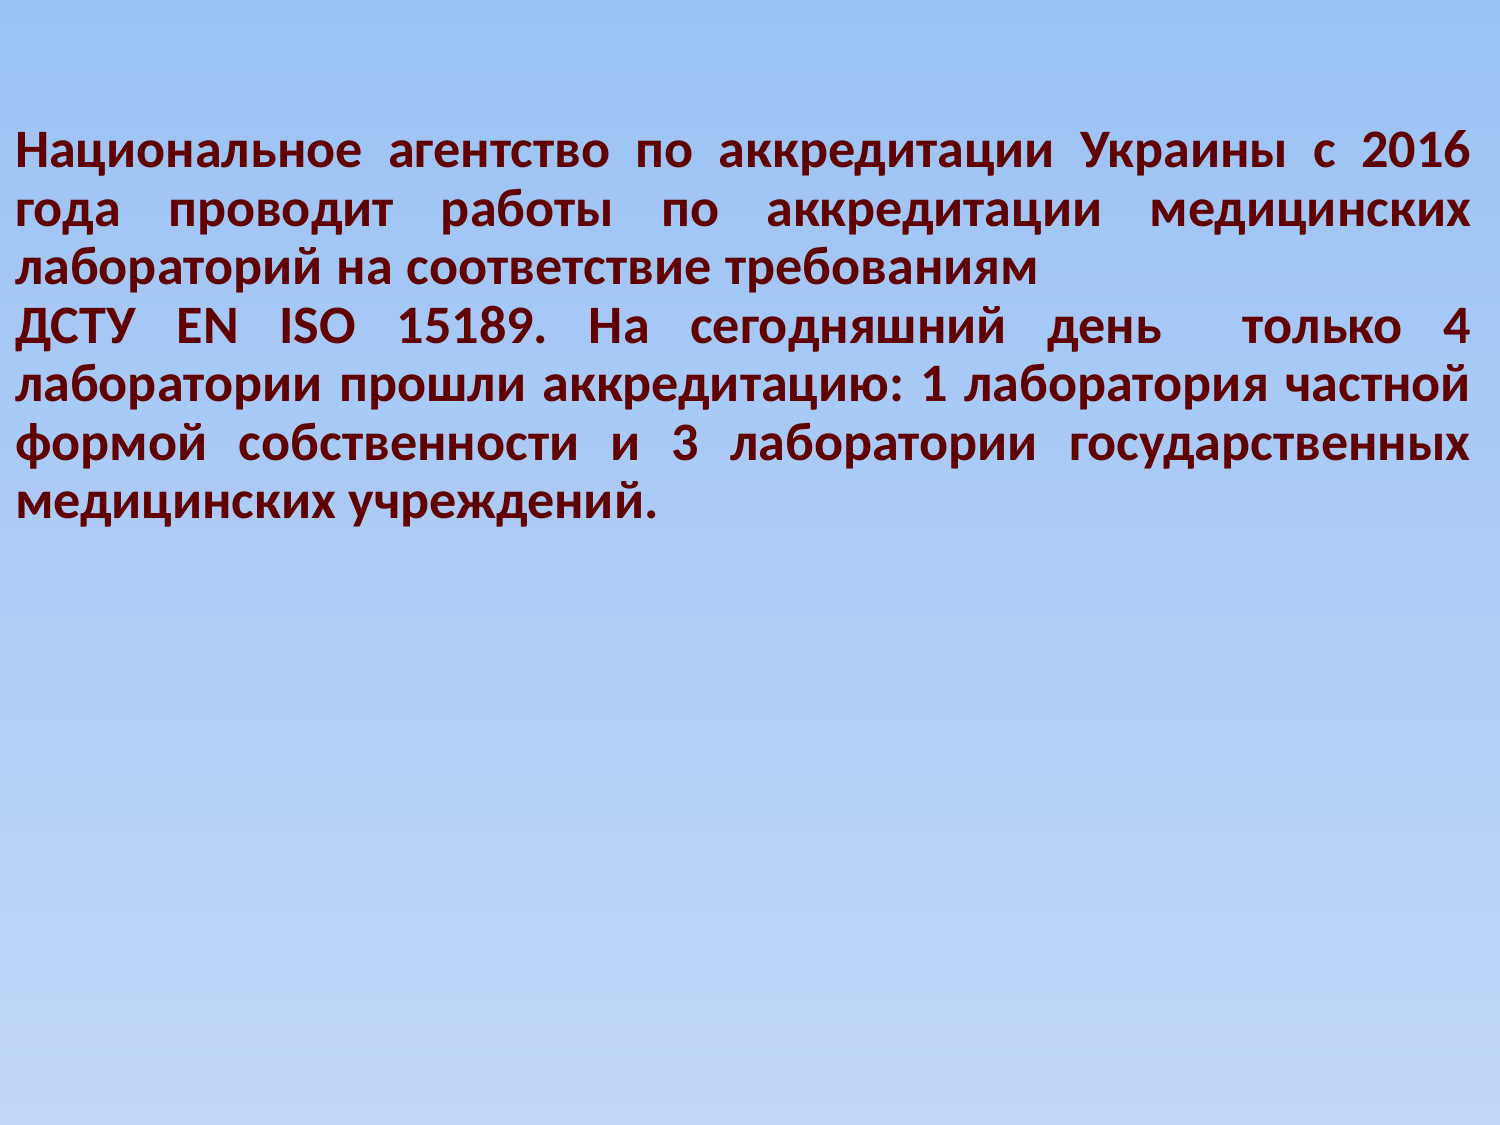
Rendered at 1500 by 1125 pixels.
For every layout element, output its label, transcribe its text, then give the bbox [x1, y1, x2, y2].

list Национальное агентство по аккредитации Украины с 2016 года проводит работы по аккредитации медицинских лабораторий на соответствие требованиям ДСТУ EN ISO 15189. На сегодняшний день только 4 лаборатории прошли аккредитацию: 1 лаборатория частной формой собственности и 3 лаборатории государственных медицинских учреждений. [0, 113, 1489, 551]
